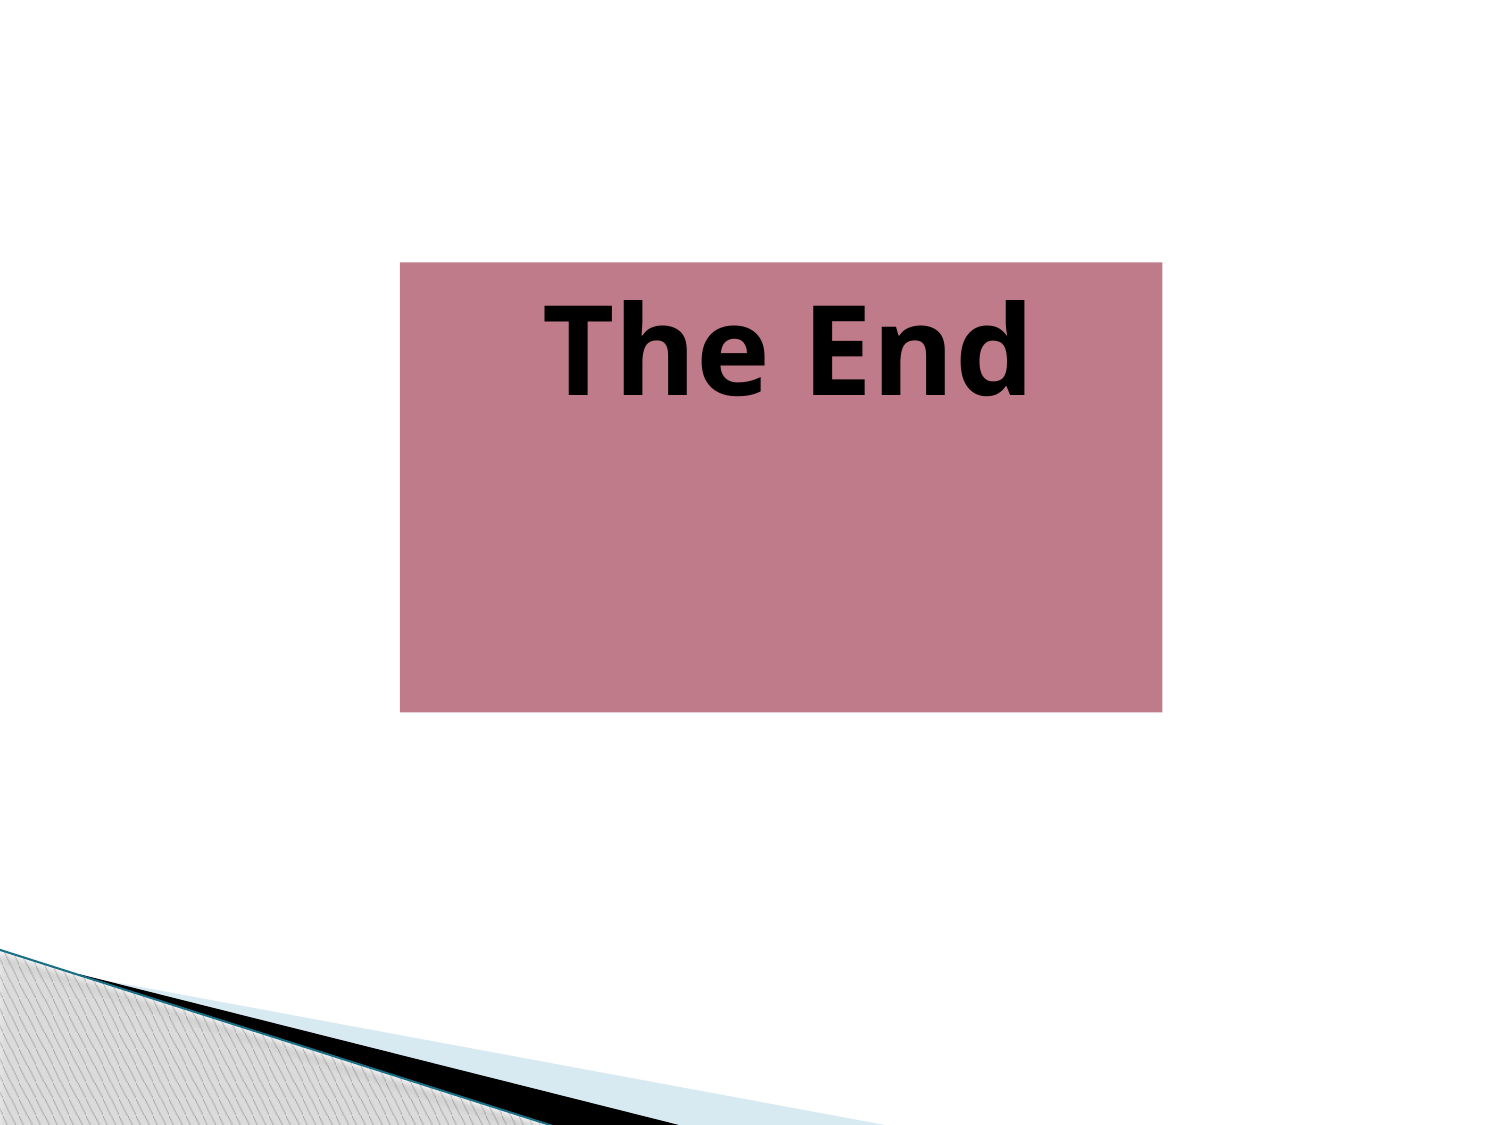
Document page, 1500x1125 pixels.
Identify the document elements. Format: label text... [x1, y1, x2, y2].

list The End [399, 262, 1163, 713]
